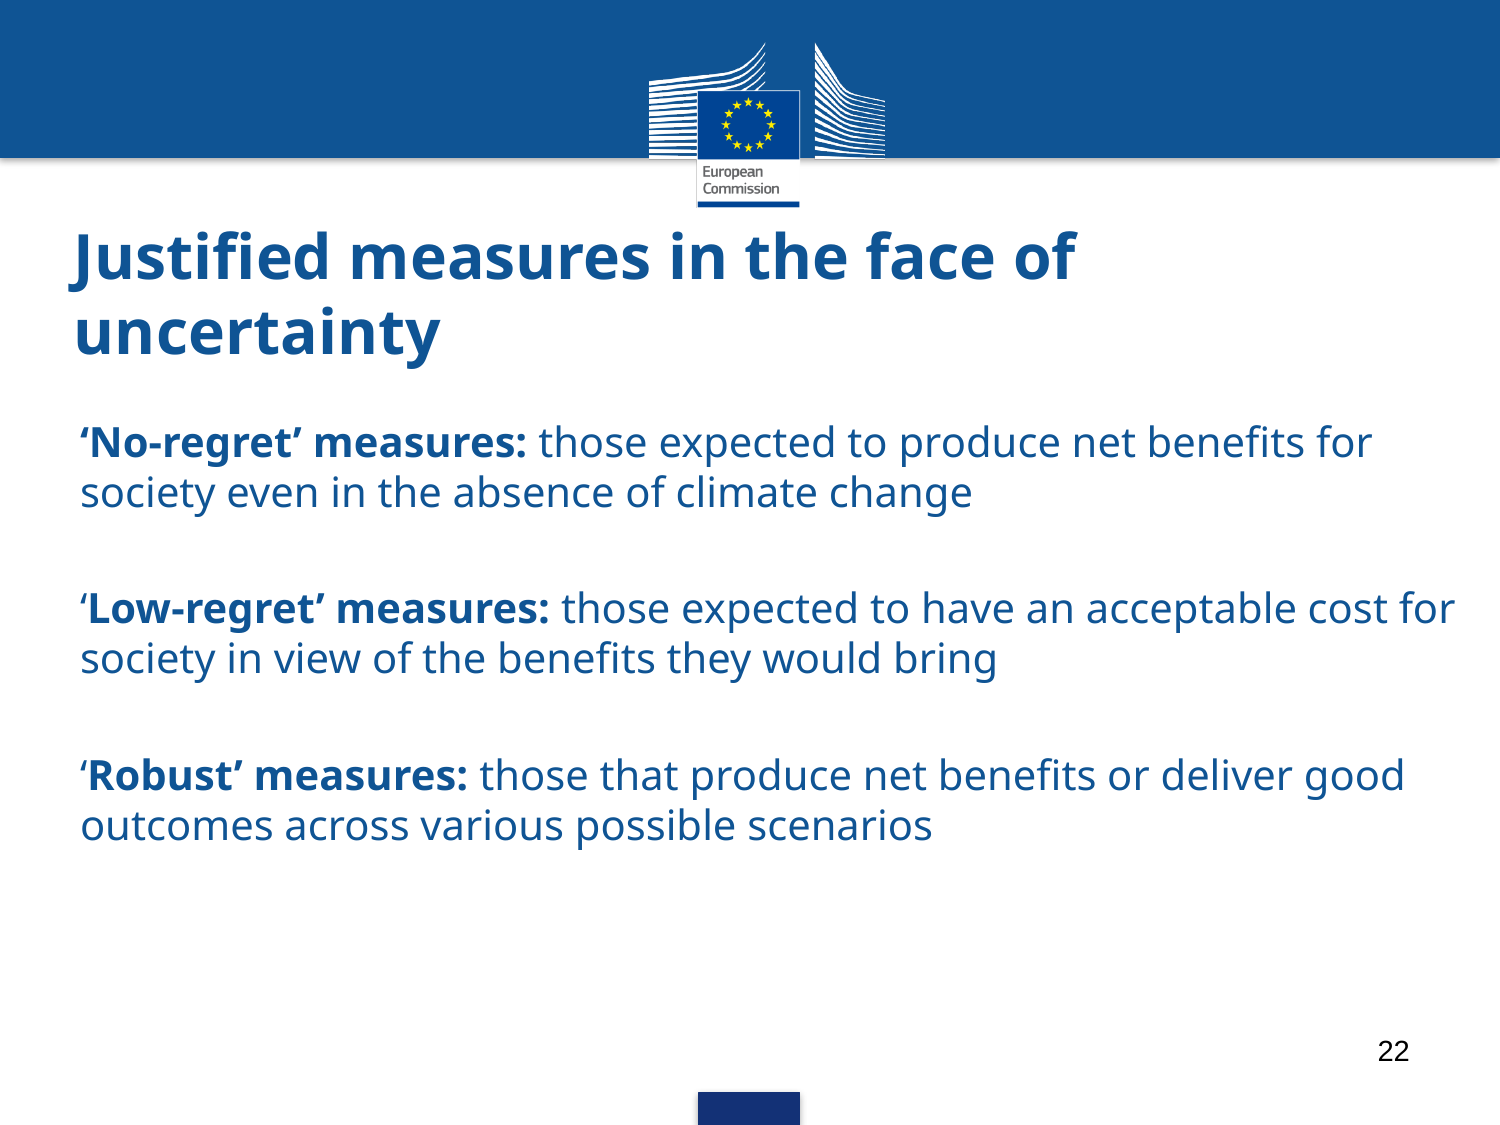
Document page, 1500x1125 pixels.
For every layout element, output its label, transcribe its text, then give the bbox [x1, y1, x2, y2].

title Justified measures in the face of uncertainty [0, 190, 1361, 394]
picture [649, 42, 885, 190]
list ‘No-regret’ measures: those expected to produce net benefits for society even in the absence of climate change ‘Low-regret’ measures: those expected to have an acceptable cost for society in view of the benefits they would bring ‘Robust’ measures: those that produce net benefits or deliver good outcomes across various possible scenarios [64, 407, 1476, 1062]
slide_number 22 [1074, 1024, 1426, 1103]
